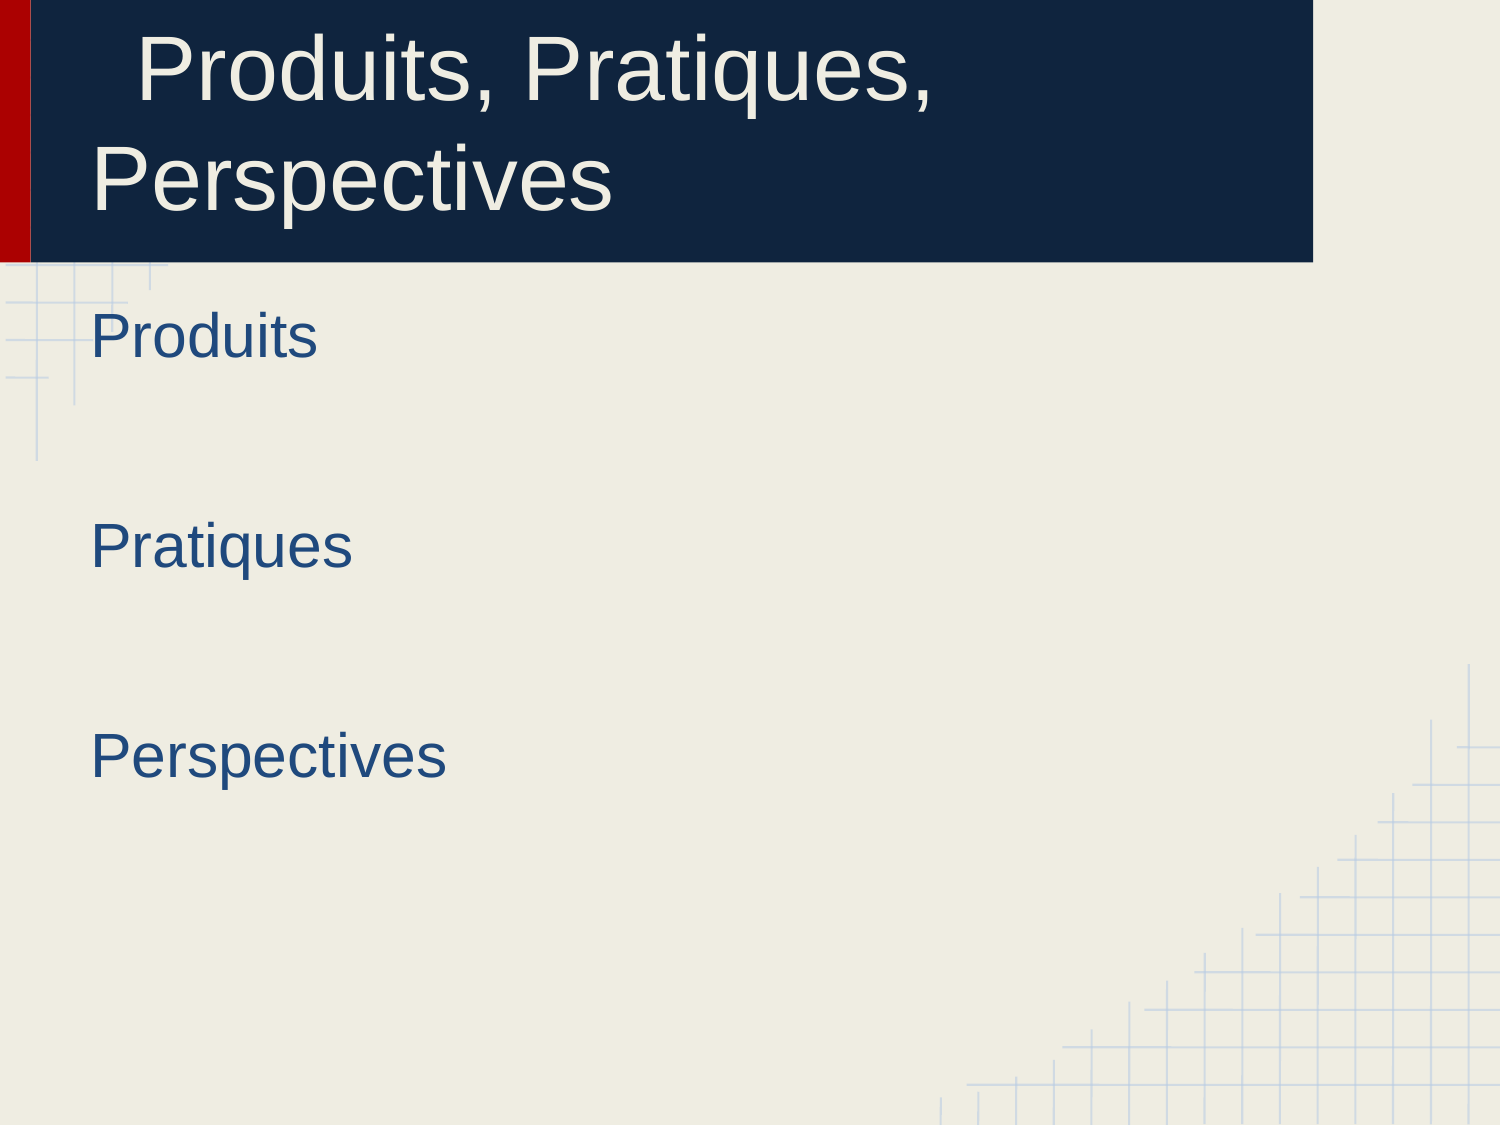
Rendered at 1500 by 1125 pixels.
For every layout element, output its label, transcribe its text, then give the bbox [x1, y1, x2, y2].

title Produits, Pratiques, Perspectives [75, 22, 1276, 244]
list Produits Pratiques Perspectives [75, 279, 1425, 1074]
